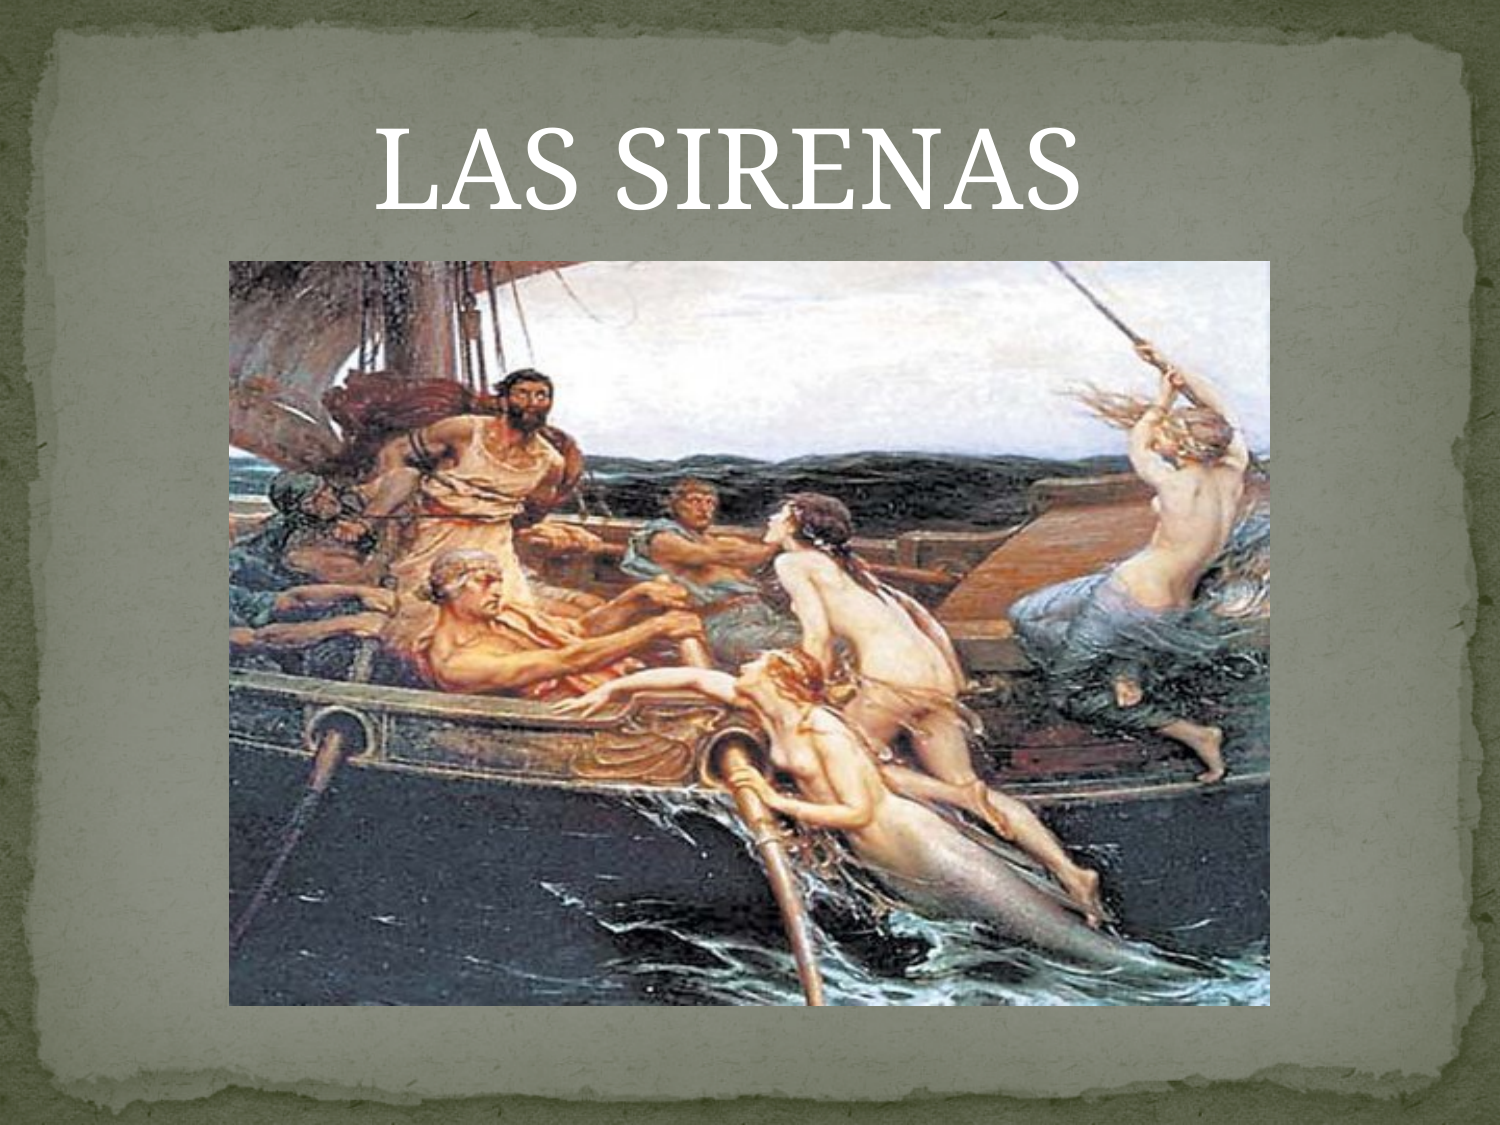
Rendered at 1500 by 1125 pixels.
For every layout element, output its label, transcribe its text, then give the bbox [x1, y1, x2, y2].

picture [229, 261, 1270, 1006]
text_box LAS SIRENAS [123, 89, 1400, 240]
